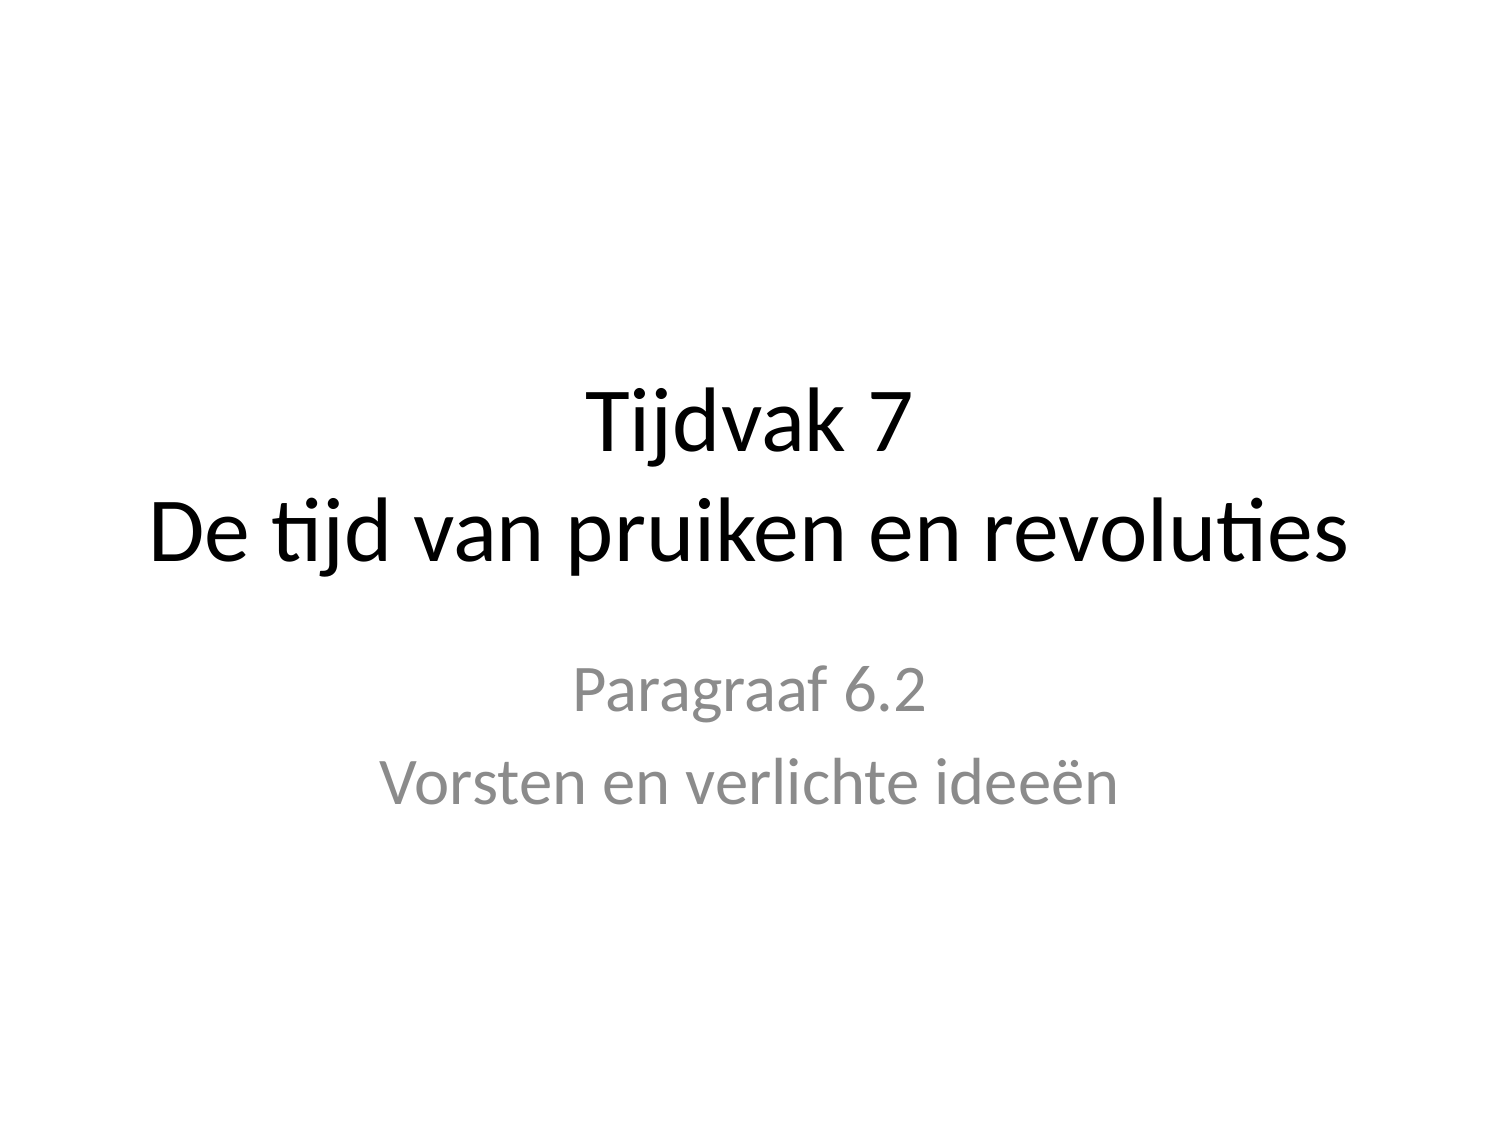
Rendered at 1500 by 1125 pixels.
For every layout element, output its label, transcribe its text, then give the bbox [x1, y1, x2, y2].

subtitle Paragraaf 6.2 Vorsten en verlichte ideeën [225, 637, 1275, 925]
title Tijdvak 7 De tijd van pruiken en revoluties [112, 349, 1388, 591]
